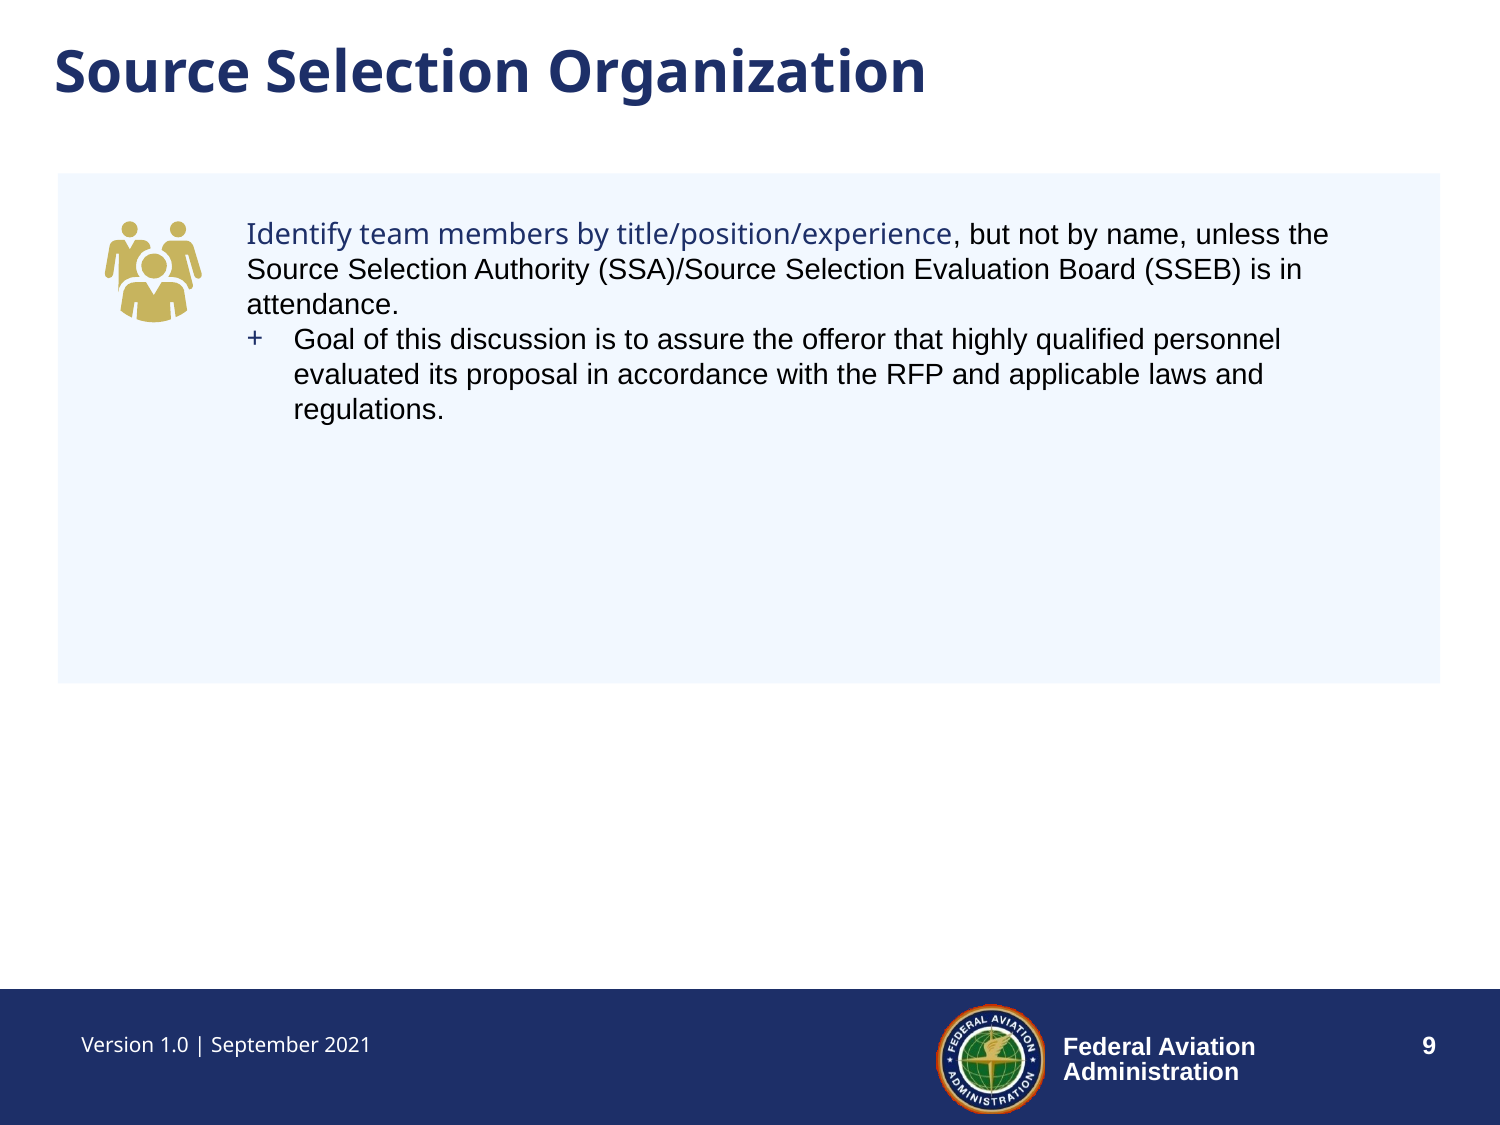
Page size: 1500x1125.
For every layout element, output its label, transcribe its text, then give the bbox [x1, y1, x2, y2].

text_box Version 1.0 | September 2021 [66, 1023, 387, 1064]
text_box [104, 207, 1403, 436]
text_box [57, 173, 1441, 684]
text_box Source Selection Organization [39, 23, 1136, 116]
picture [936, 1004, 1045, 1114]
